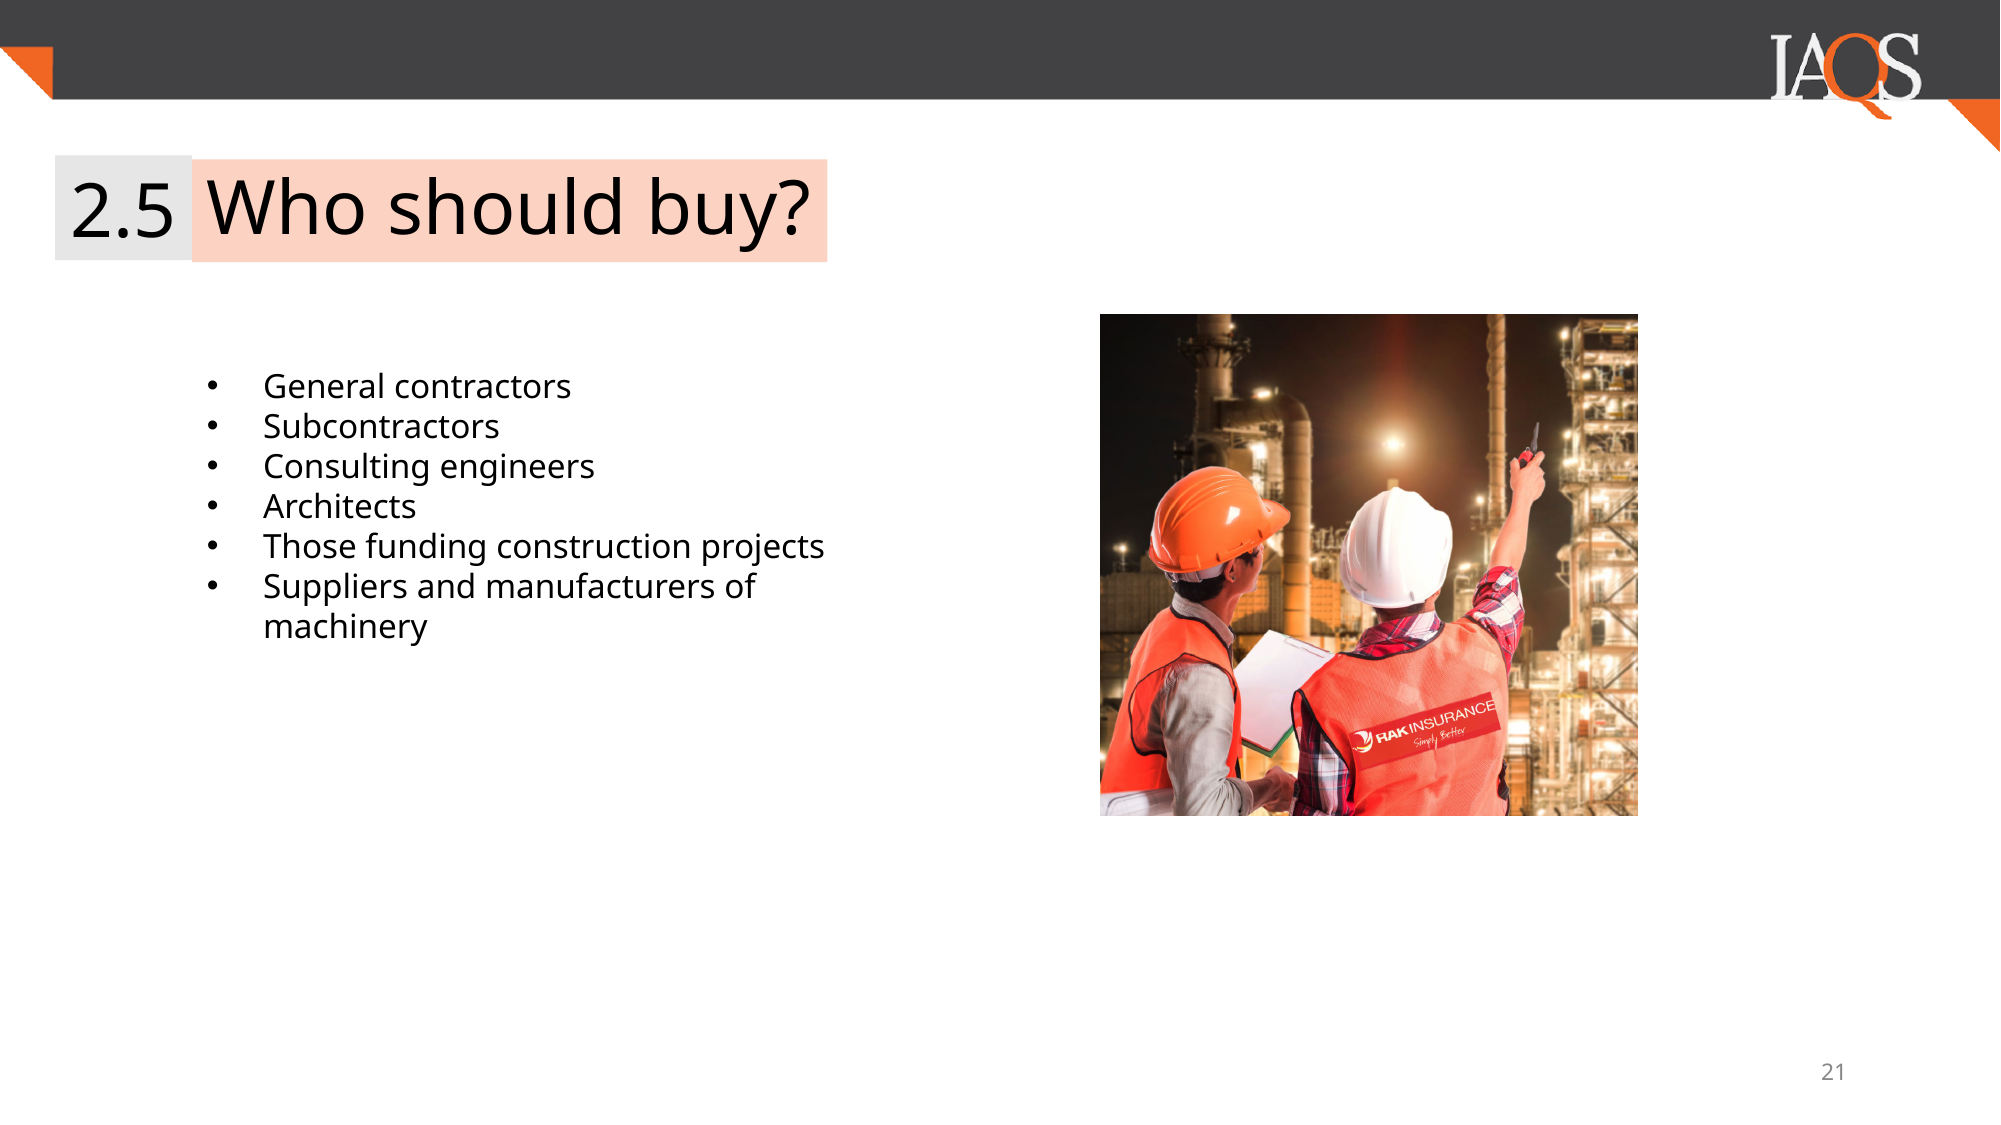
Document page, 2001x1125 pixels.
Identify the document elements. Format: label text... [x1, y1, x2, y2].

picture [1100, 314, 1639, 816]
title Who should buy? [191, 159, 828, 263]
picture [0, 0, 2000, 152]
text_box 2.5 [55, 155, 192, 261]
text_box General contractors Subcontractors Consulting engineers Architects Those funding construction projects Suppliers and manufacturers of machinery [191, 357, 917, 653]
slide_number ‹#› [1412, 1042, 1863, 1103]
